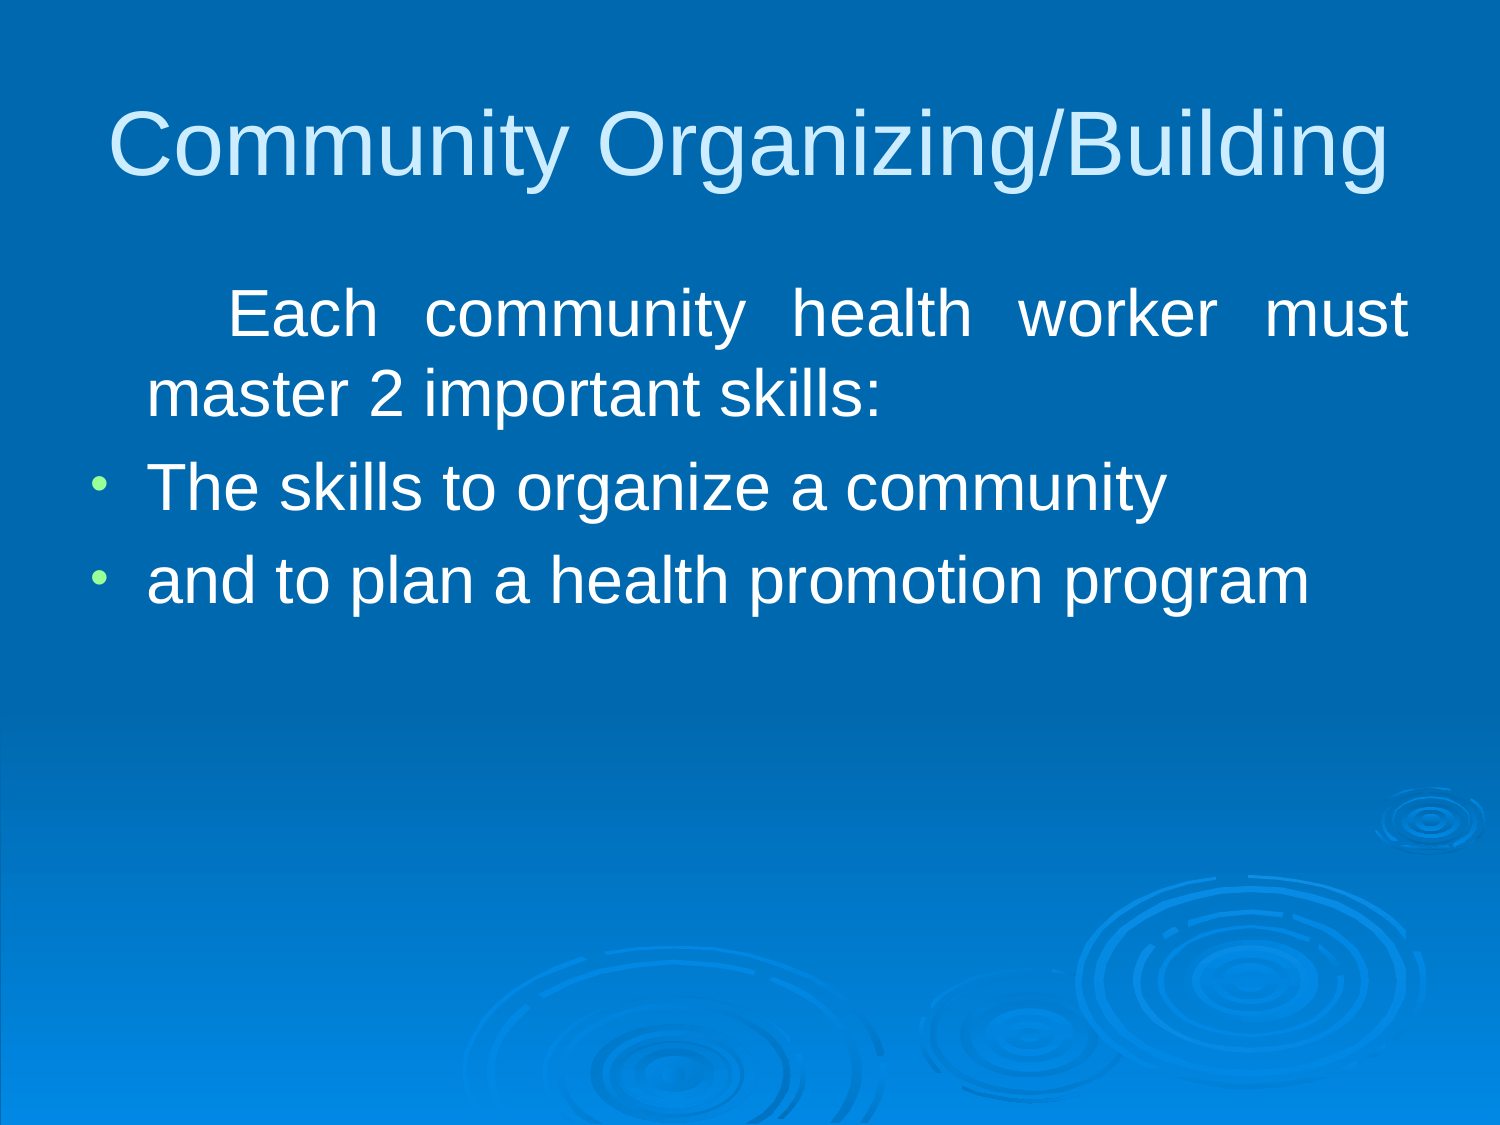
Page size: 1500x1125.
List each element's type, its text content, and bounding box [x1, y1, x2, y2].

list Each community health worker must master 2 important skills: The skills to organize a community and to plan a health promotion program [74, 262, 1426, 1006]
title Community Organizing/Building [74, 45, 1426, 233]
